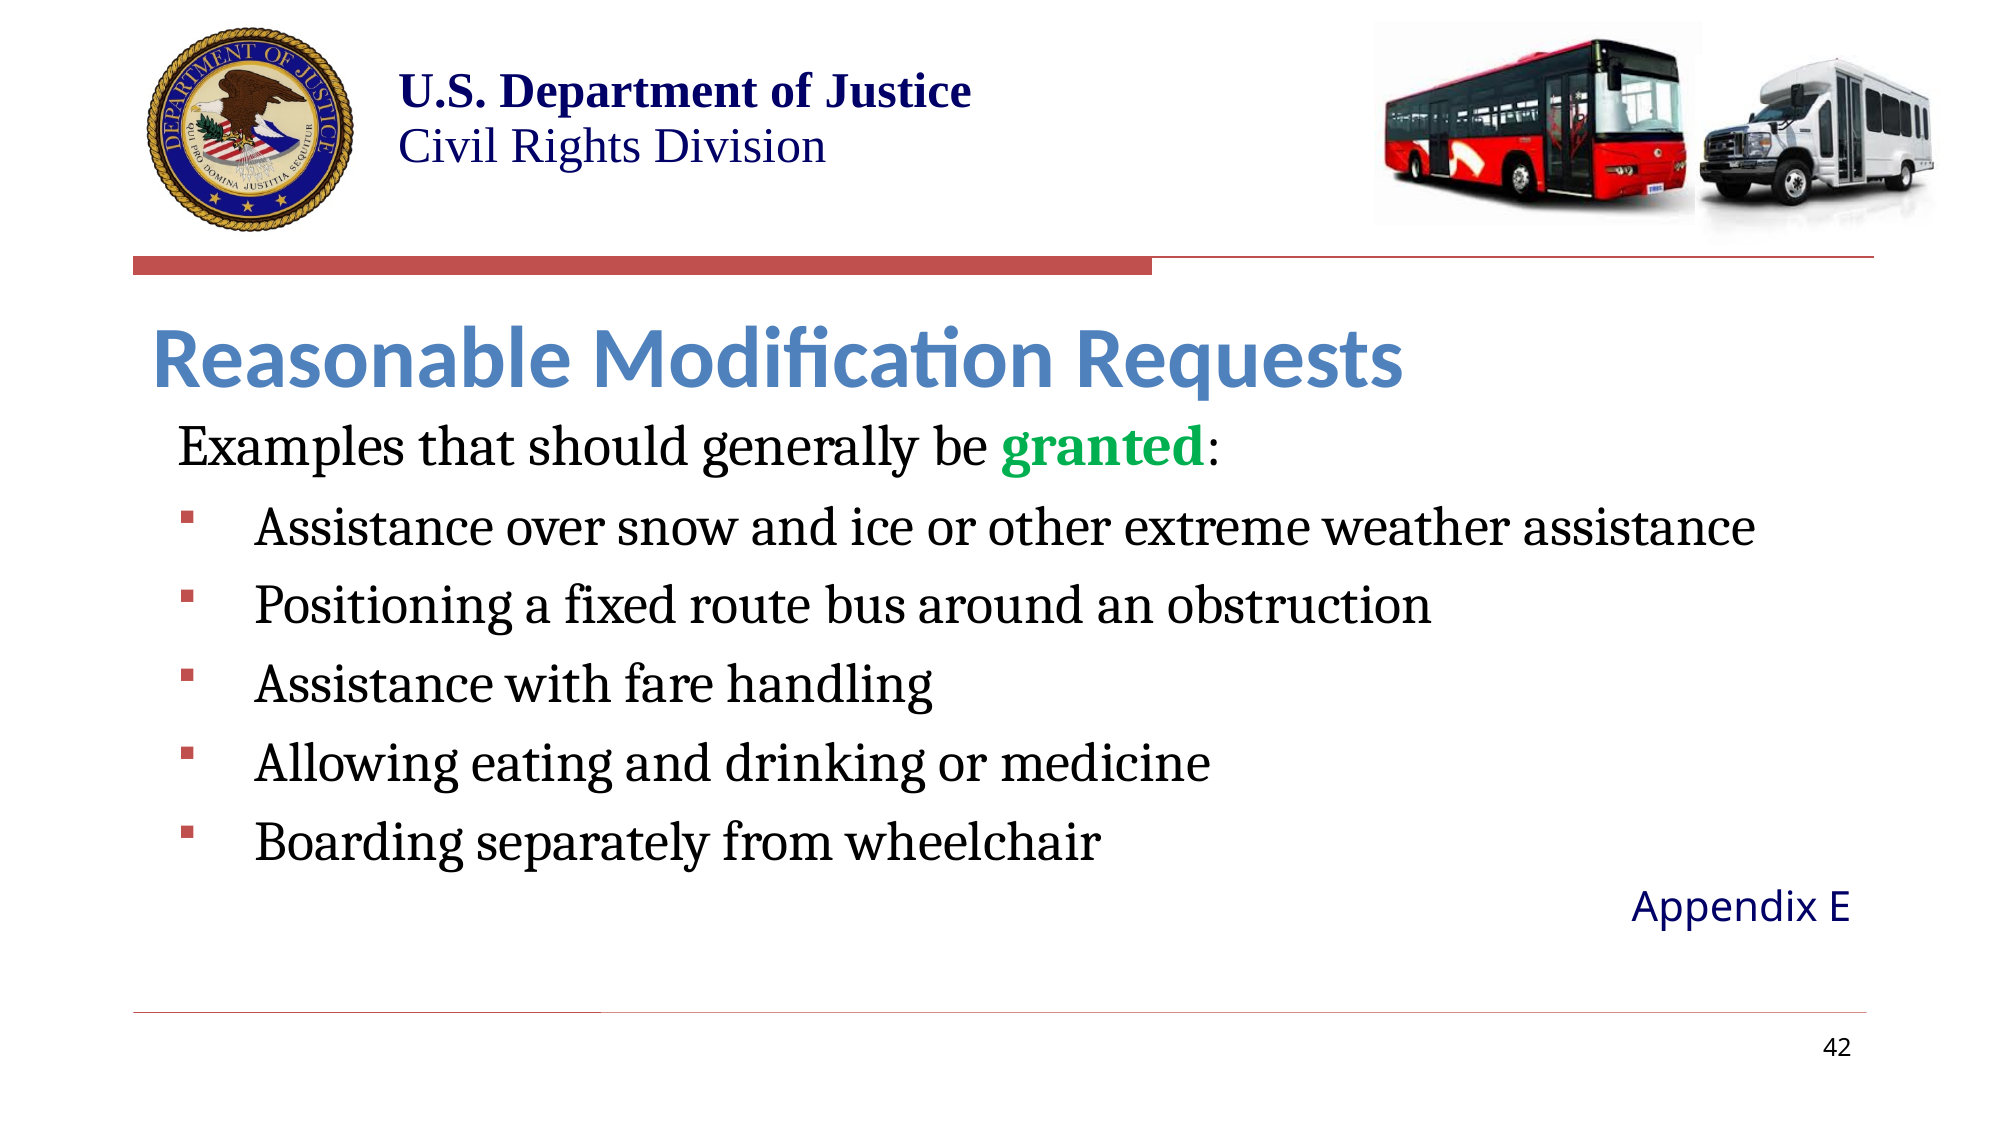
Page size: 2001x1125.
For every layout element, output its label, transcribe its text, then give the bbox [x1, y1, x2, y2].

picture [137, 21, 363, 238]
list Examples that should generally be granted: Assistance over snow and ice or other extreme weather assistance Positioning a fixed route bus around an obstruction Assistance with fare handling Allowing eating and drinking or medicine Boarding separately from wheelchair Appendix E [162, 399, 1867, 976]
title Reasonable Modification Requests [137, 287, 1513, 413]
slide_number 42 [1433, 1024, 1867, 1103]
picture [1374, 21, 1940, 245]
